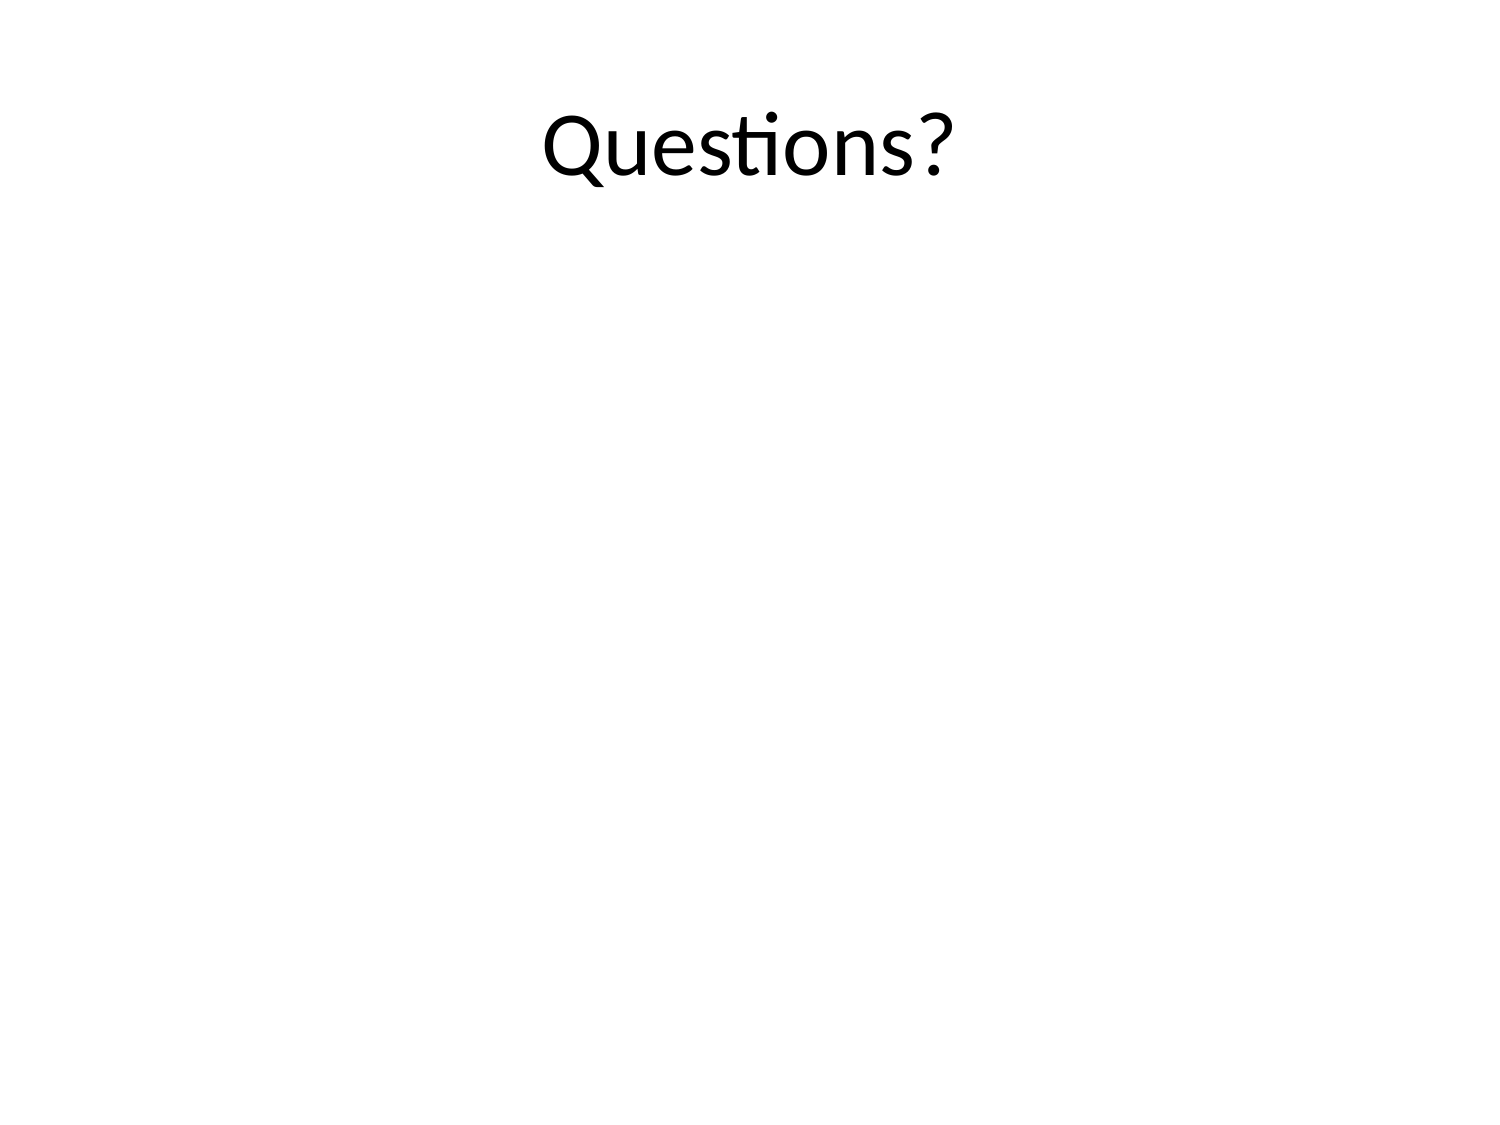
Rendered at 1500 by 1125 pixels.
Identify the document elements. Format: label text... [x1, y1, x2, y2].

title Questions? [75, 45, 1425, 233]
